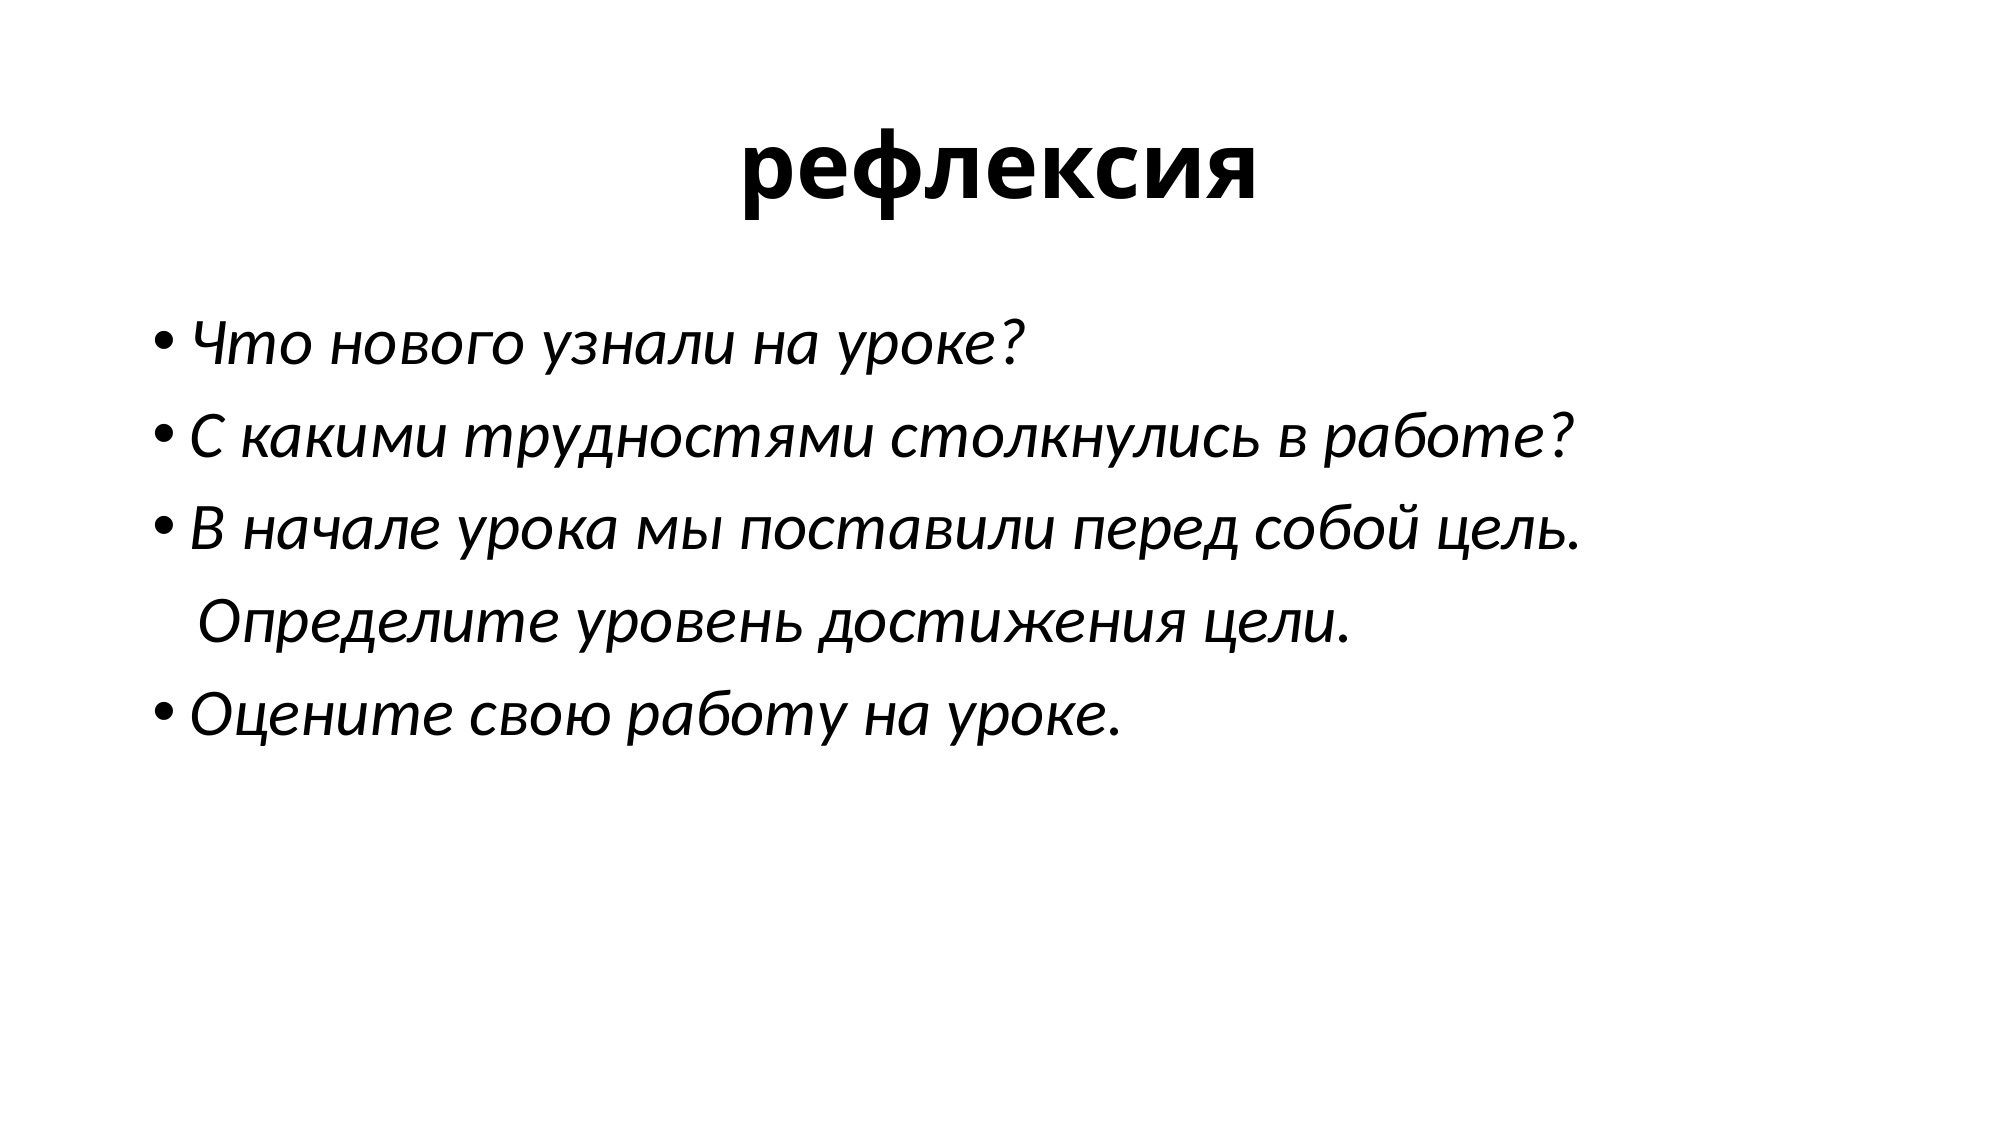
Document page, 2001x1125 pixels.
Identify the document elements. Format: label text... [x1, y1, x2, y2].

title рефлексия [137, 59, 1863, 278]
list Что нового узнали на уроке? С какими трудностями столкнулись в работе? В начале урока мы поставили перед собой цель. Определите уровень достижения цели. Оцените свою работу на уроке. [137, 299, 1863, 1014]
